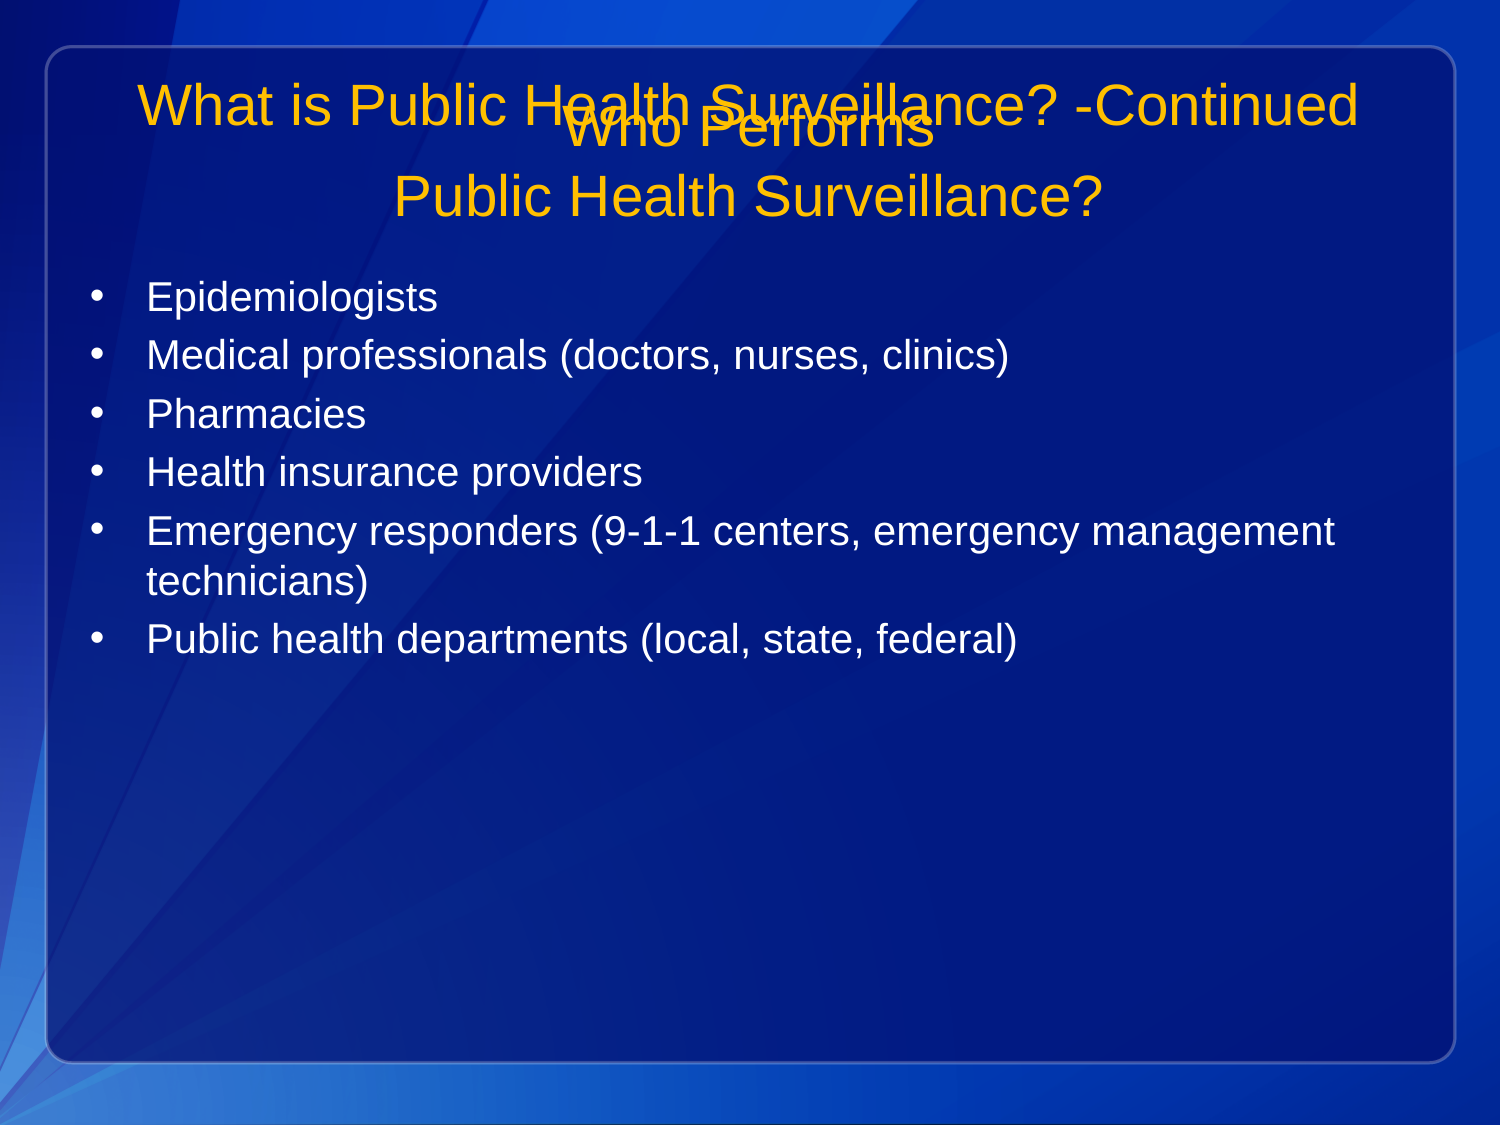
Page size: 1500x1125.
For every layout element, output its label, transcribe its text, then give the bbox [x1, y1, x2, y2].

text_box Epidemiologists Medical professionals (doctors, nurses, clinics) Pharmacies Health insurance providers Emergency responders (9-1-1 centers, emergency management technicians) Public health departments (local, state, federal) [74, 262, 1425, 1005]
title What is Public Health Surveillance? -Continued [103, 59, 1397, 278]
picture [0, 0, 1500, 1125]
